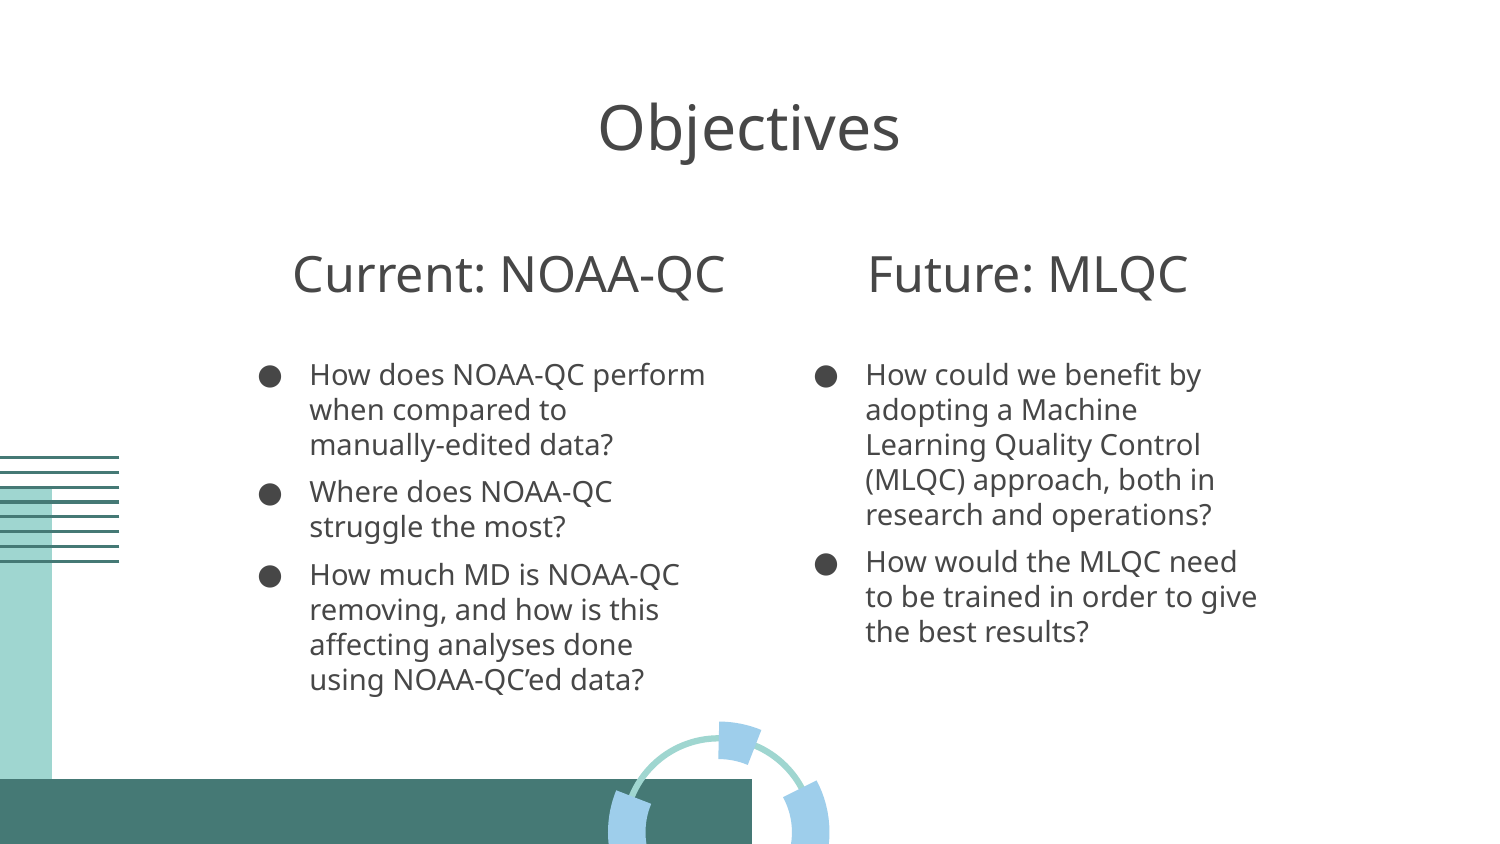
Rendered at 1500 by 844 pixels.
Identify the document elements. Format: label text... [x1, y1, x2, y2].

subtitle How could we benefit by adopting a Machine Learning Quality Control (MLQC) approach, both in research and operations? How would the MLQC need to be trained in order to give the best results? [775, 341, 1281, 665]
title Objectives [118, 72, 1382, 167]
subtitle Future: MLQC [797, 242, 1259, 318]
subtitle How does NOAA-QC perform when compared to manually-edited data? Where does NOAA-QC struggle the most? How much MD is NOAA-QC removing, and how is this affecting analyses done using NOAA-QC’ed data? [219, 341, 725, 706]
subtitle Current: NOAA-QC [251, 242, 768, 318]
